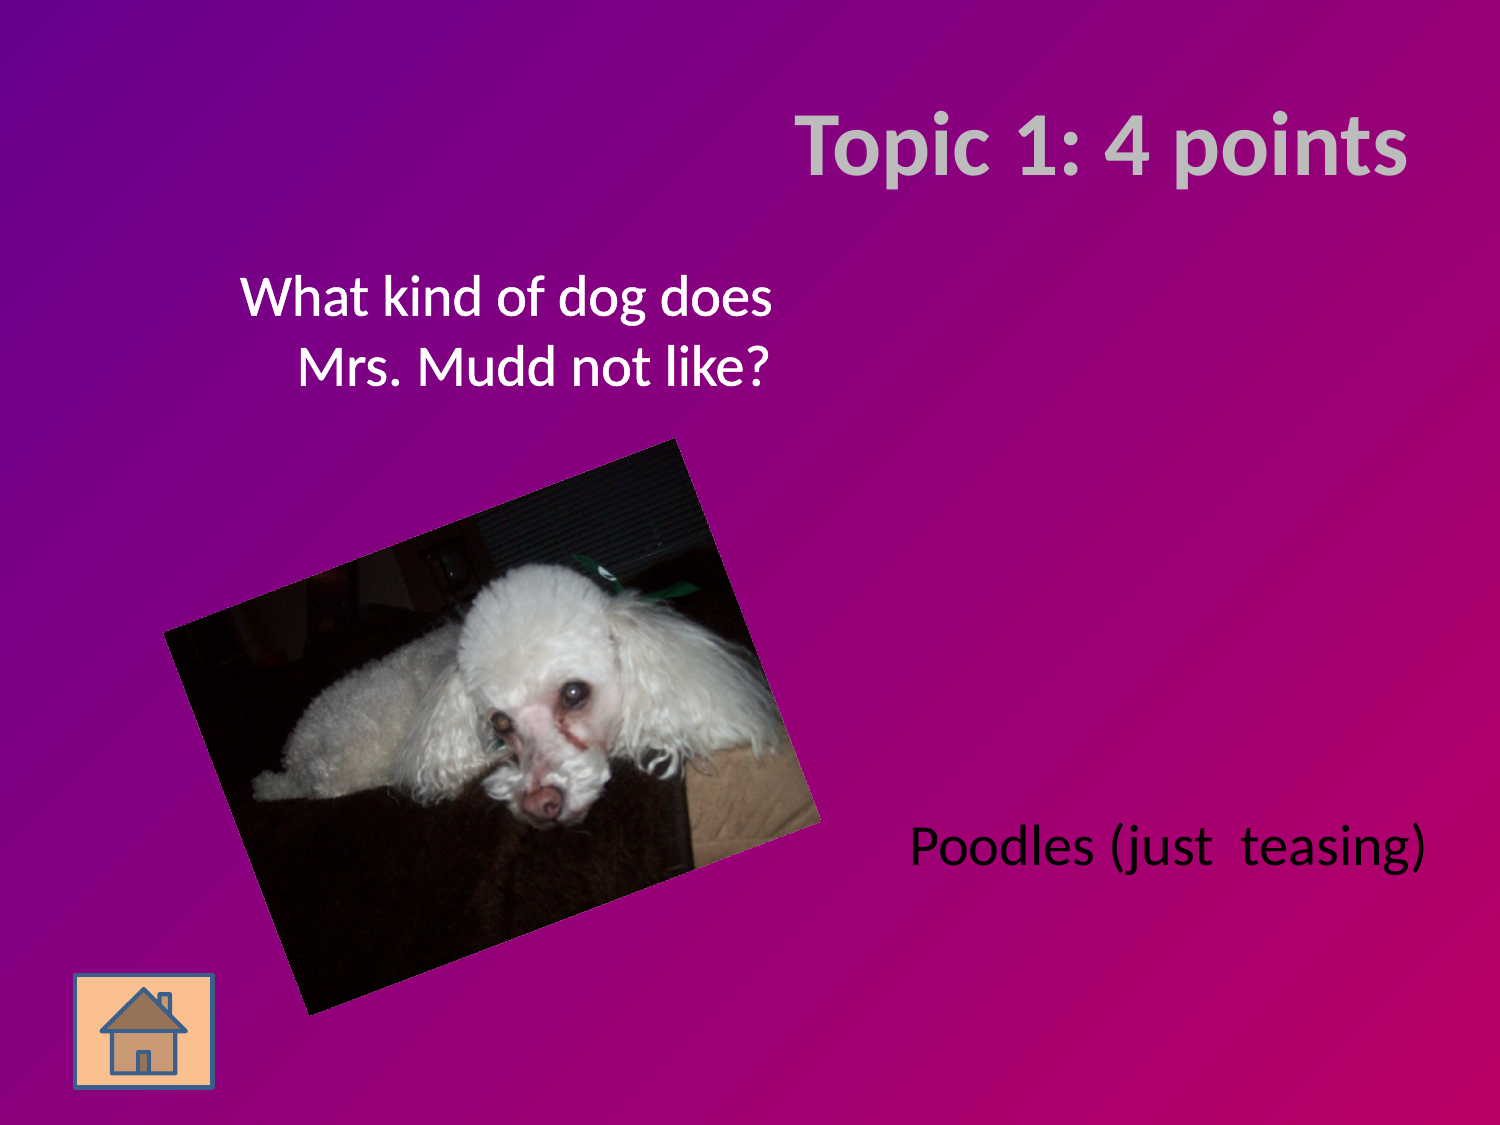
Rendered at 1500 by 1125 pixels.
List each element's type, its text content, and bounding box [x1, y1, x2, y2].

title Topic 1: 4 points [75, 45, 1425, 233]
list What kind of dog does Mrs. Mudd not like? [225, 249, 888, 993]
text_box [73, 973, 215, 1090]
picture [164, 439, 820, 1015]
list Poodles (just teasing) [837, 800, 1500, 938]
